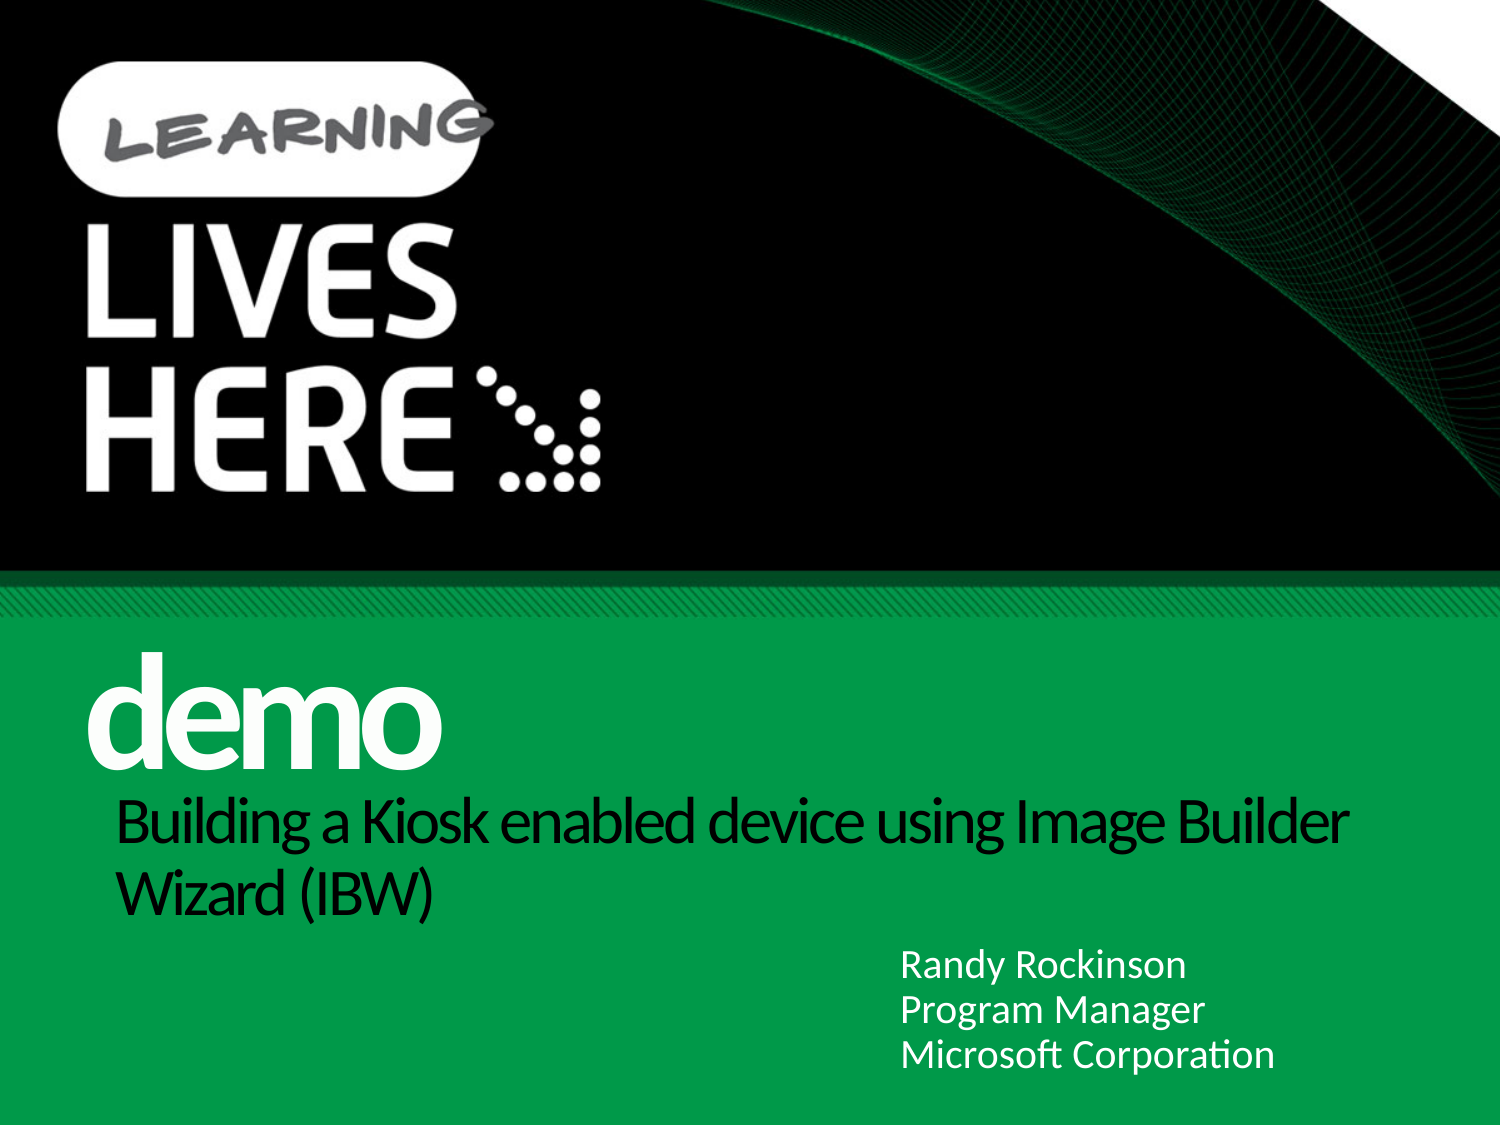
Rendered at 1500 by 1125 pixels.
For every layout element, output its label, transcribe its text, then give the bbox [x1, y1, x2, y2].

title Building a Kiosk enabled device using Image Builder Wizard (IBW) [115, 786, 1371, 910]
subtitle Randy Rockinson Program Manager Microsoft Corporation [900, 942, 1488, 1019]
picture [0, 0, 1500, 1125]
list demo [83, 625, 1344, 800]
